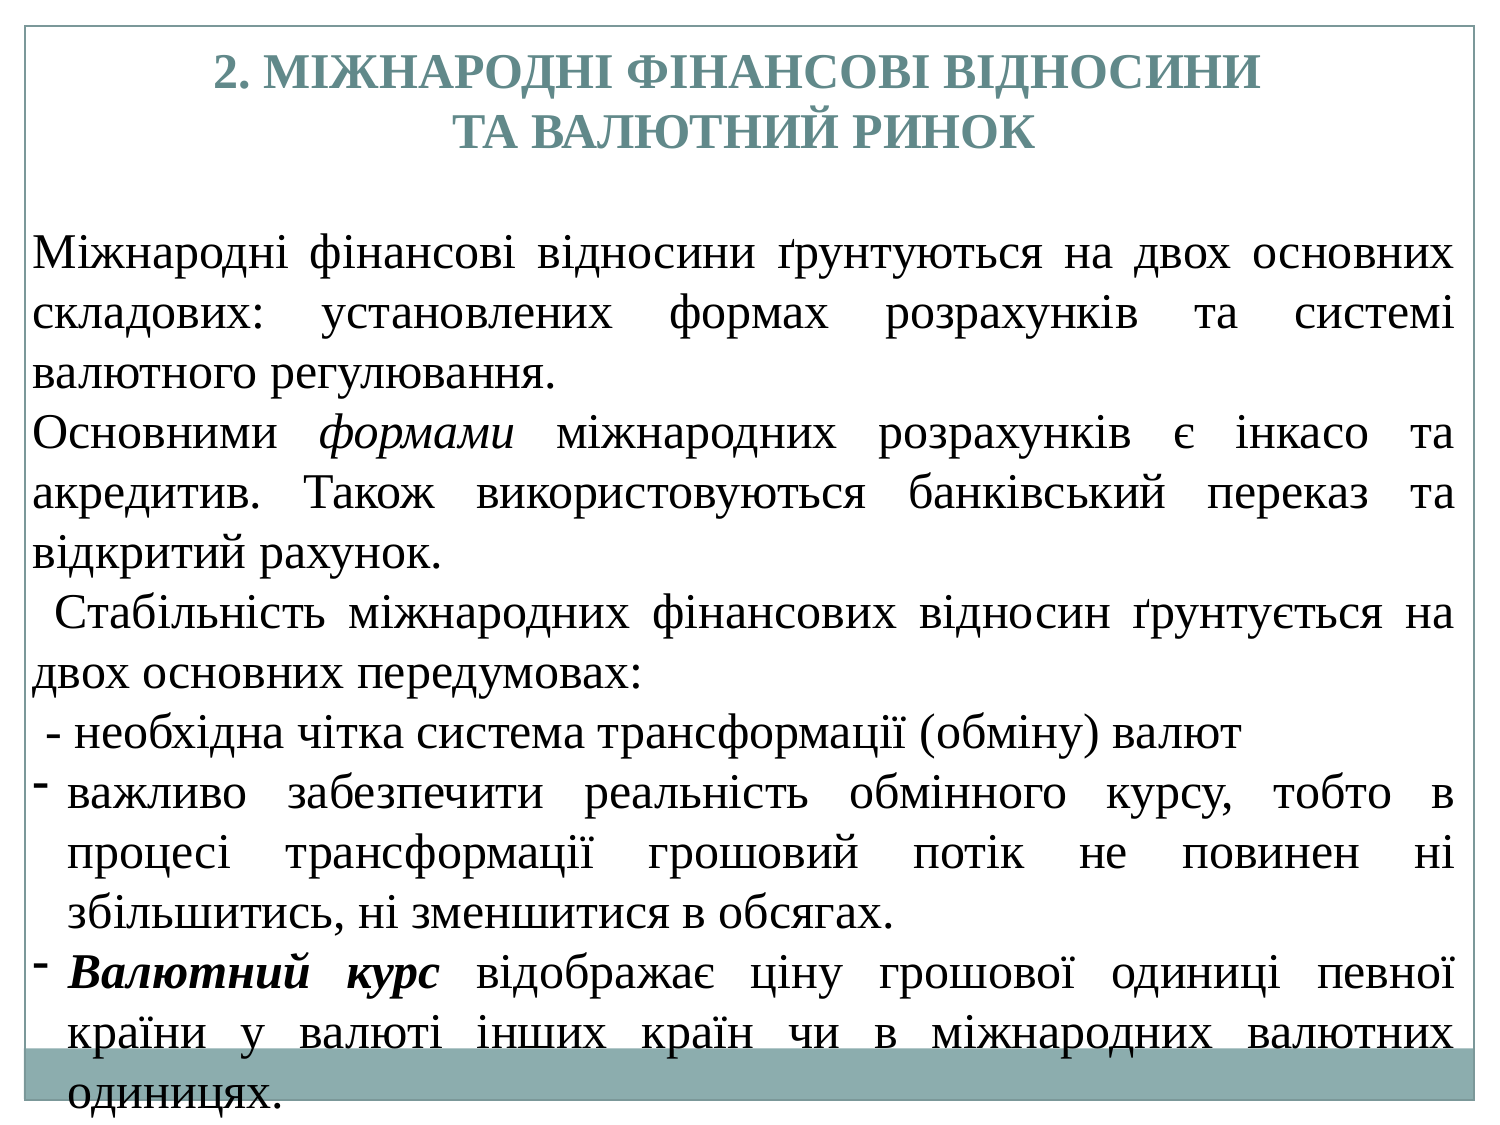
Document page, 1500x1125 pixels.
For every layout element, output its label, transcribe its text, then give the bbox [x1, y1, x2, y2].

text_box 2. МІЖНАРОДНІ ФІНАНСОВІ ВІДНОСИНИ ТА ВАЛЮТНИЙ РИНОК Міжнародні фінансові відносини ґрунтуються на двох основних складових: установлених формах розрахунків та системі валютного регулювання. Основними формами міжнародних розрахунків є інкасо та акредитив. Також використовуються банківський переказ та відкритий рахунок. Стабільність міжнародних фінансових відносин ґрунтується на двох основних передумовах: - необхідна чітка система трансформації (обміну) валют важливо забезпечити реальність обмінного курсу, тобто в процесі трансформації грошовий потік не повинен ні збільшитись, ні зменшитися в обсягах. Валютний курс відображає ціну грошової одиниці певної країни у валюті інших країн чи в міжнародних валютних одиницях. [17, 30, 1471, 1125]
